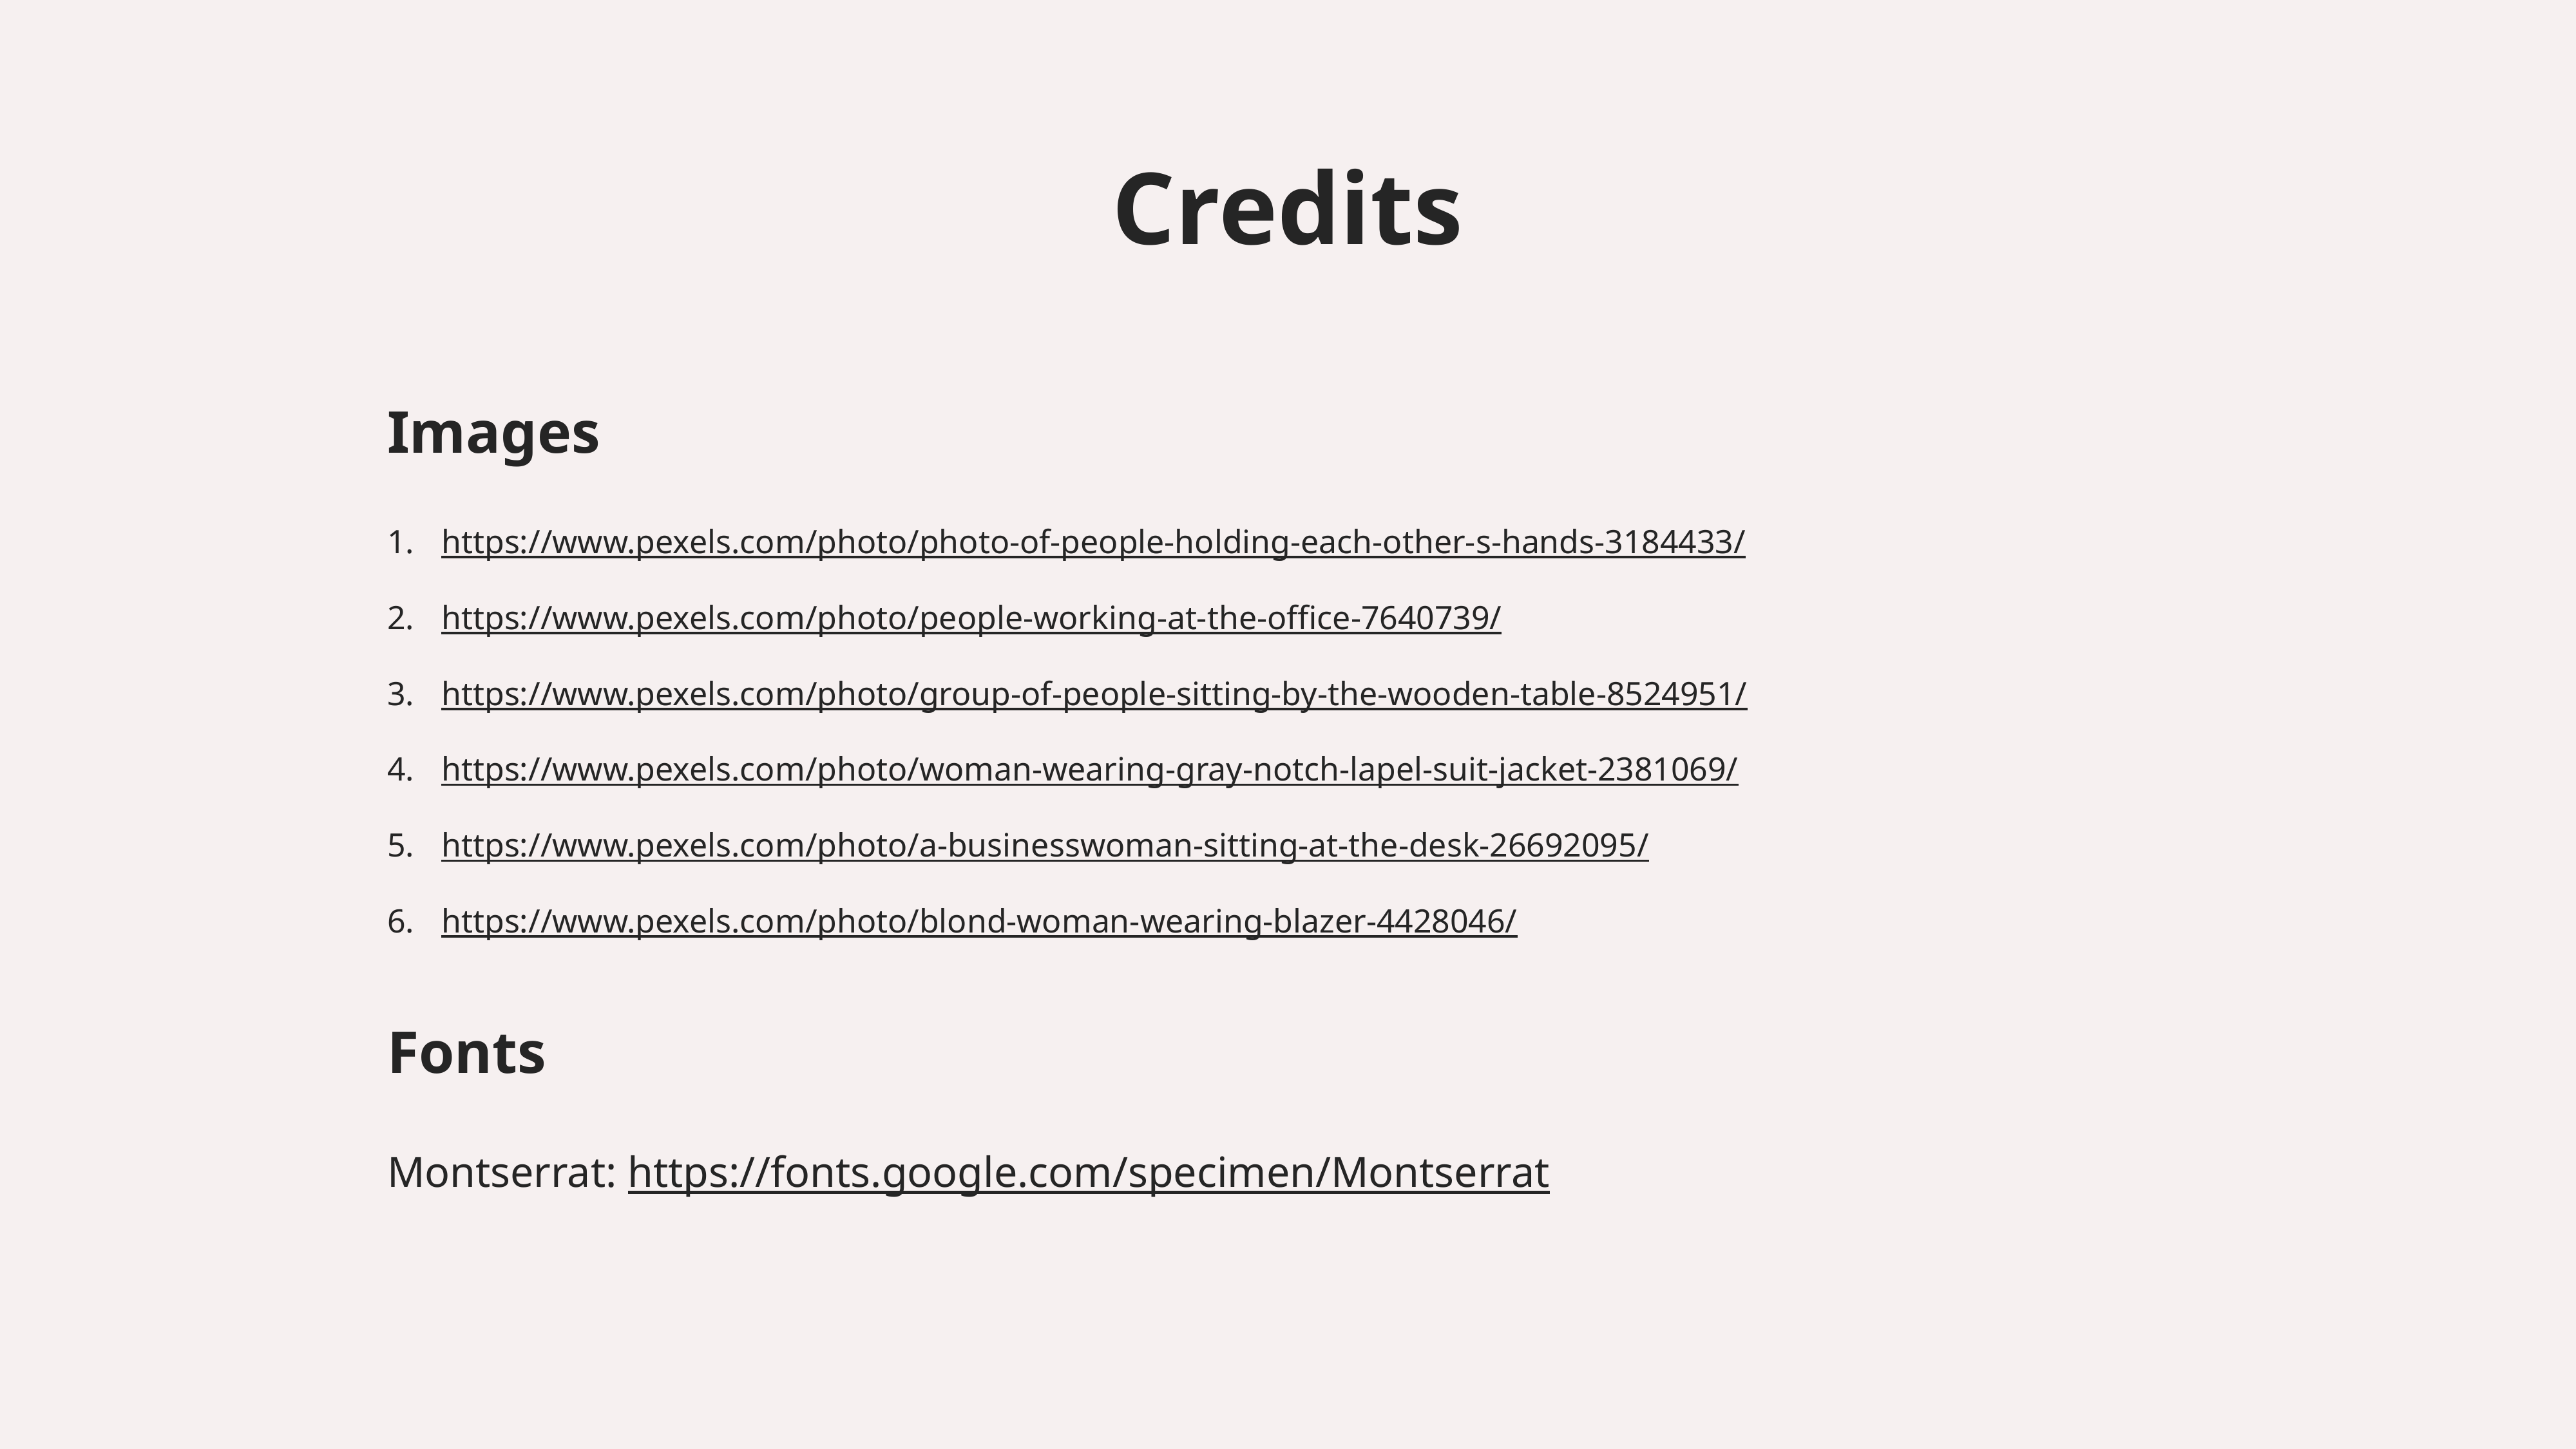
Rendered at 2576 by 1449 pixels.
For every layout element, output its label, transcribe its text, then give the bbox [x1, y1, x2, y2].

text_box Images [377, 384, 2199, 469]
text_box https://www.pexels.com/photo/photo-of-people-holding-each-other-s-hands-3184433/ https://www.pexels.com/photo/people-working-at-the-office-7640739/ https://www.pexels.com/photo/group-of-people-sitting-by-the-wooden-table-8524951/ https://www.pexels.com/photo/woman-wearing-gray-notch-lapel-suit-jacket-2381069/ https://www.pexels.com/photo/a-businesswoman-sitting-at-the-desk-26692095/ https://www.pexels.com/photo/blond-woman-wearing-blazer-4428046/ [377, 500, 2199, 950]
text_box Credits [160, 128, 2416, 269]
text_box Montserrat: https://fonts.google.com/specimen/Montserrat [377, 1121, 2199, 1208]
text_box Fonts [377, 1003, 2199, 1090]
